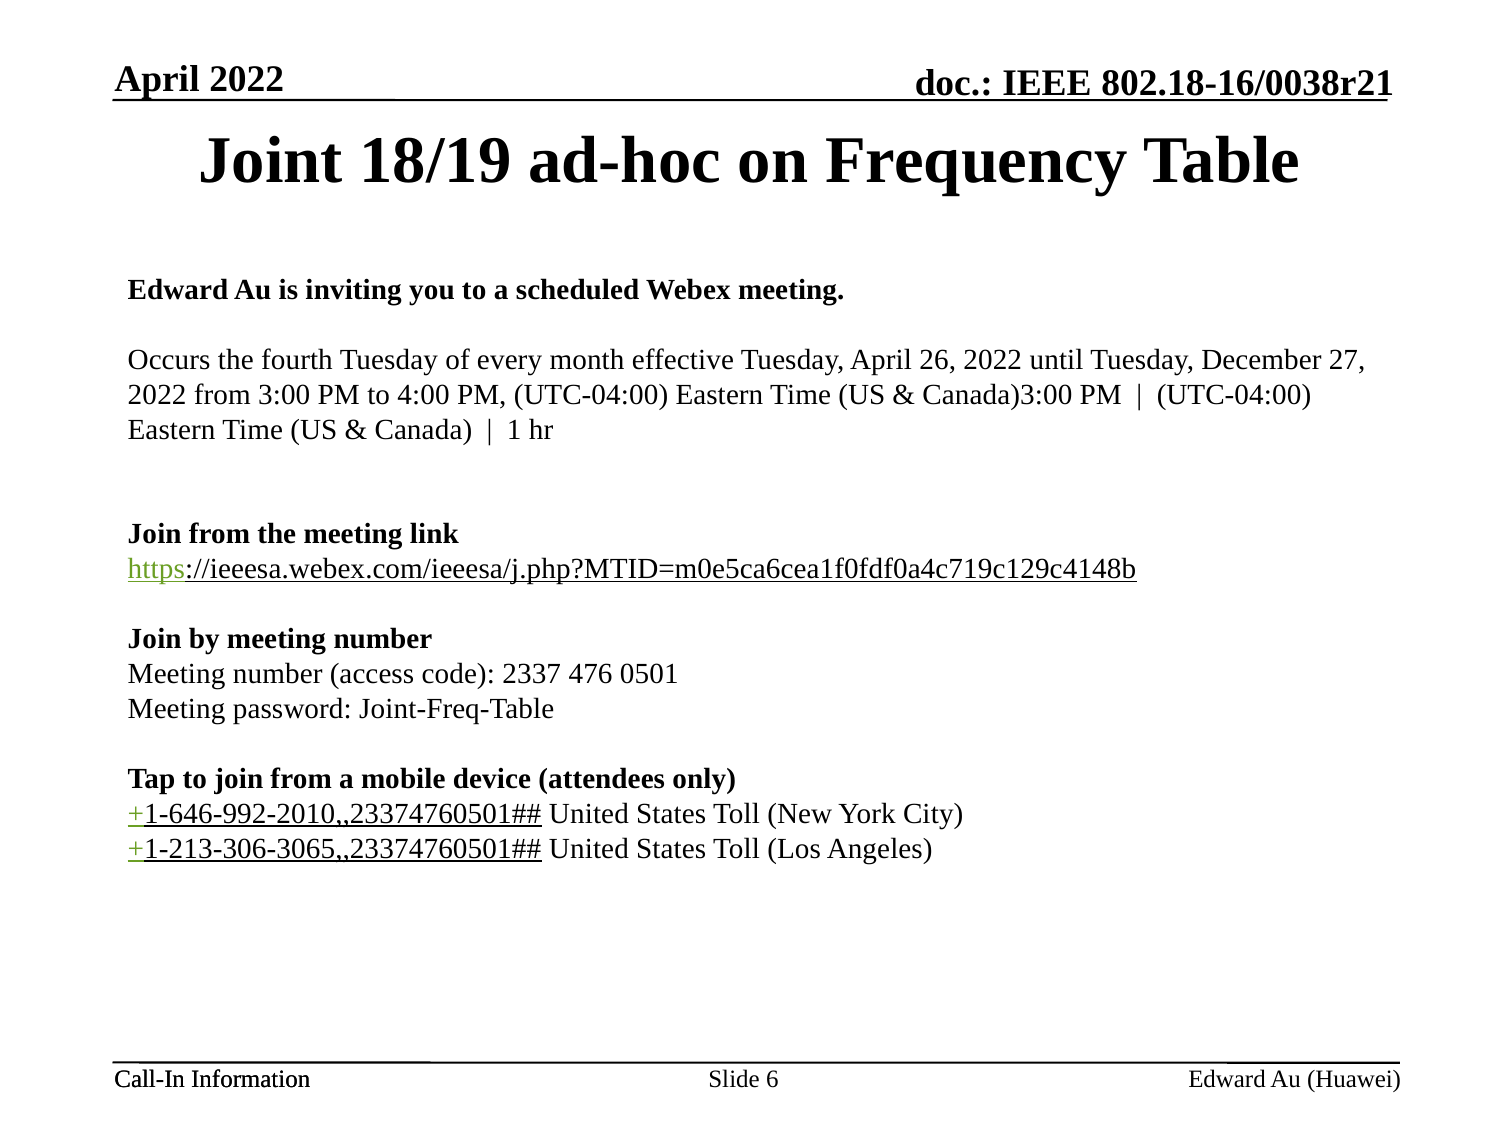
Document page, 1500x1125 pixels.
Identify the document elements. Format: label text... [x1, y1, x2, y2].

list Edward Au is inviting you to a scheduled Webex meeting. Occurs the fourth Tuesday of every month effective Tuesday, April 26, 2022 until Tuesday, December 27, 2022 from 3:00 PM to 4:00 PM, (UTC-04:00) Eastern Time (US & Canada)3:00 PM | (UTC-04:00) Eastern Time (US & Canada) | 1 hr Join from the meeting link https://ieeesa.webex.com/ieeesa/j.php?MTID=m0e5ca6cea1f0fdf0a4c719c129c4148b Join by meeting number Meeting number (access code): 2337 476 0501 Meeting password: Joint-Freq-Table Tap to join from a mobile device (attendees only) +1-646-992-2010,,23374760501## United States Toll (New York City) +1-213-306-3065,,23374760501## United States Toll (Los Angeles) [112, 262, 1402, 1063]
footer Edward Au (Huawei) [878, 1063, 1402, 1093]
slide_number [114, 54, 501, 100]
title Joint 18/19 ad-hoc on Frequency Table [112, 112, 1388, 201]
slide_number Slide 6 [687, 1063, 800, 1123]
